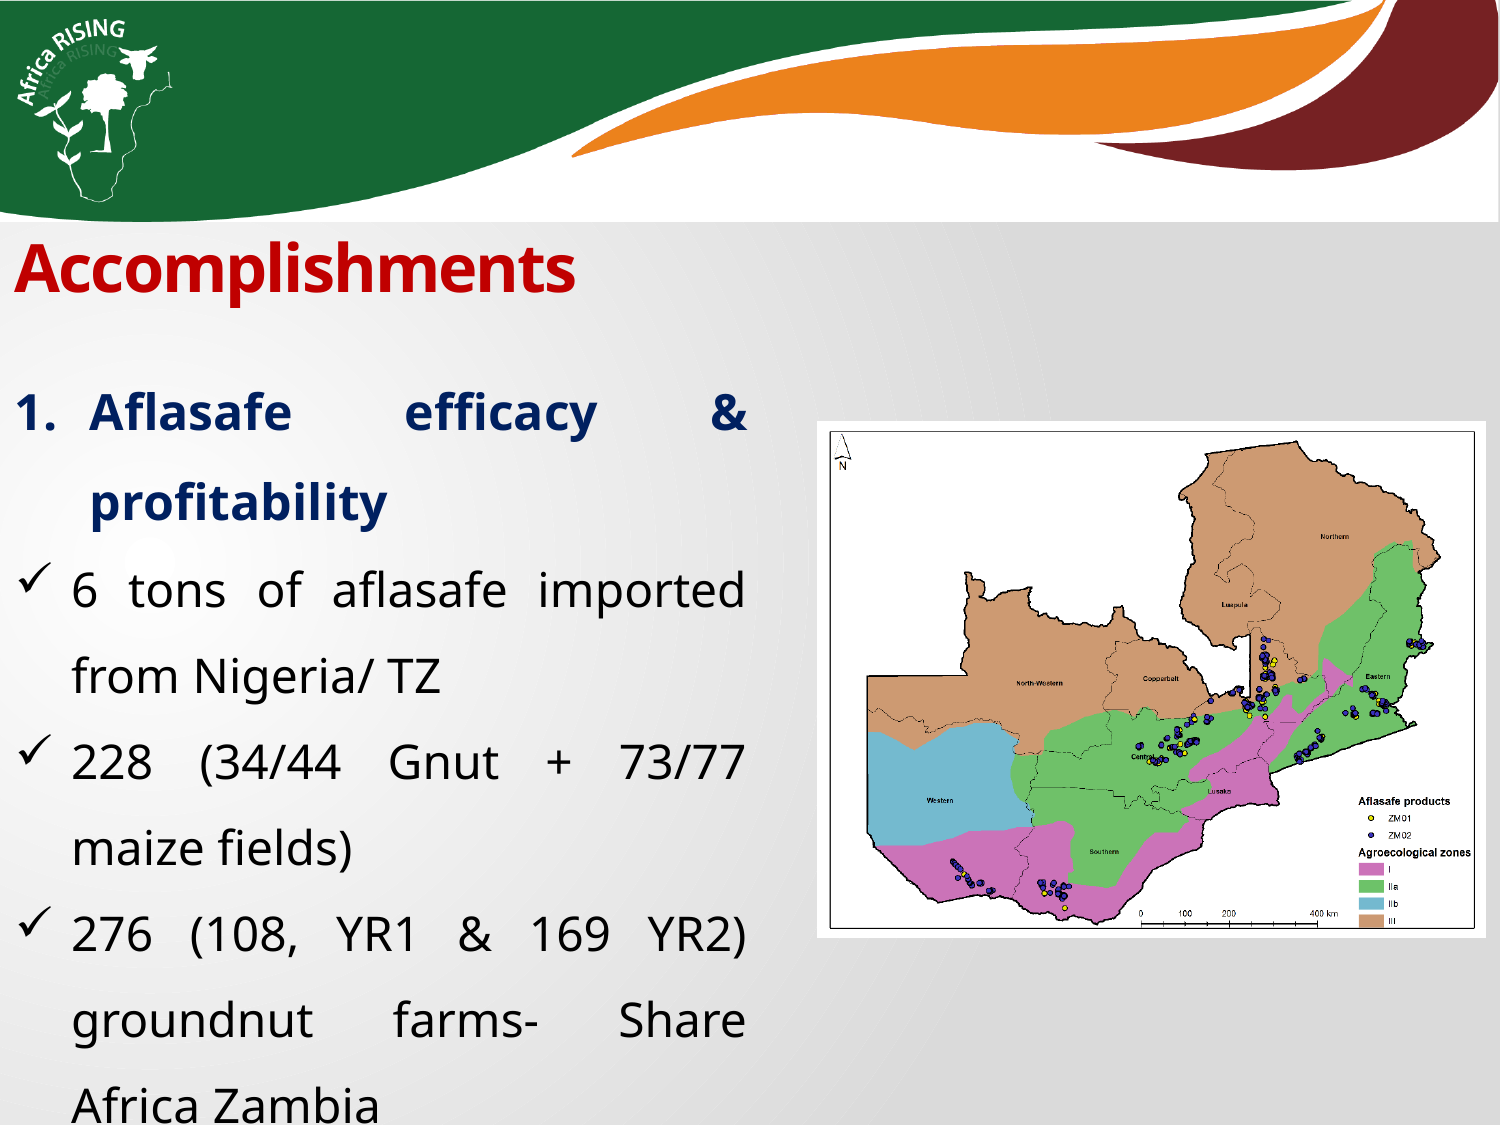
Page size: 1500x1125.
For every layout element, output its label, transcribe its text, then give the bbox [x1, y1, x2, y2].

picture [0, 0, 1499, 222]
text_box Aflasafe efficacy & profitability 6 tons of aflasafe imported from Nigeria/ TZ 228 (34/44 Gnut + 73/77 maize fields) 276 (108, YR1 & 169 YR2) groundnut farms- Share Africa Zambia [0, 343, 763, 1125]
picture [816, 420, 1486, 938]
text_box Accomplishments [0, 218, 763, 336]
